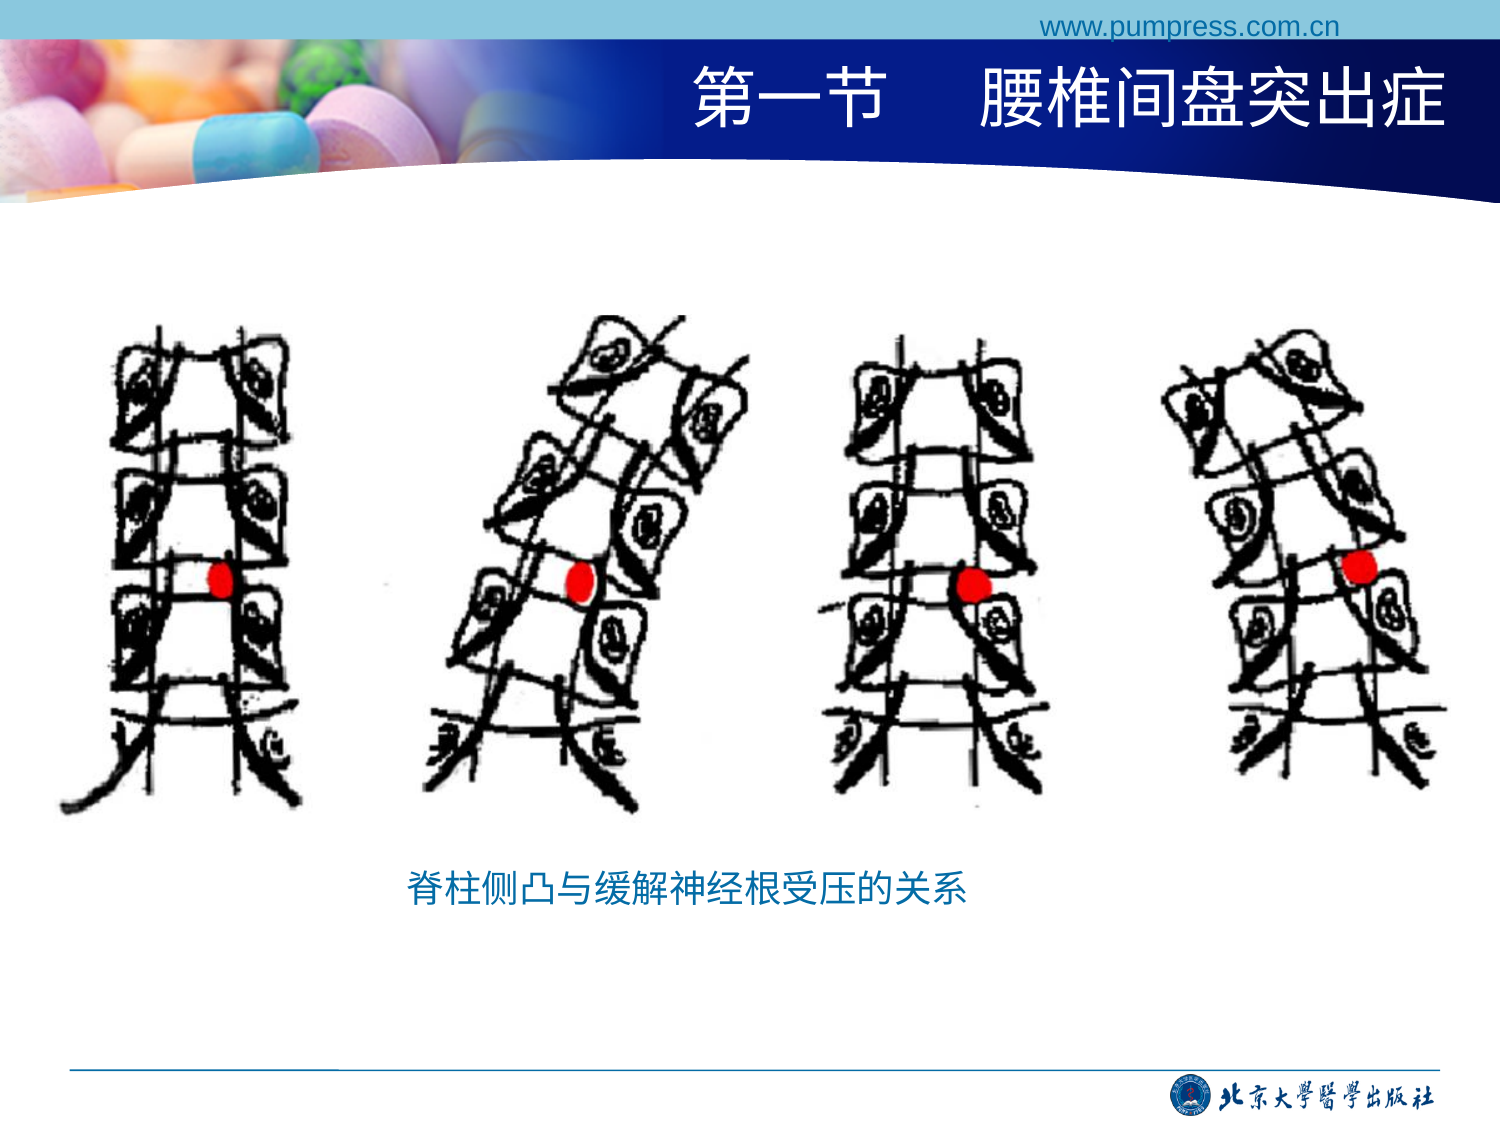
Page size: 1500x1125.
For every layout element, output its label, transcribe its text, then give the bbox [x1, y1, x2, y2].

picture [785, 314, 1467, 814]
picture [52, 314, 758, 823]
picture [1170, 1074, 1436, 1118]
slide_number www.pumpress.com.cn [1025, 0, 1463, 38]
text_box 脊柱侧凸与缓解神经根受压的关系 [391, 857, 985, 918]
title 第一节 腰椎间盘突出症 [137, 49, 1463, 143]
picture [0, 40, 1500, 203]
